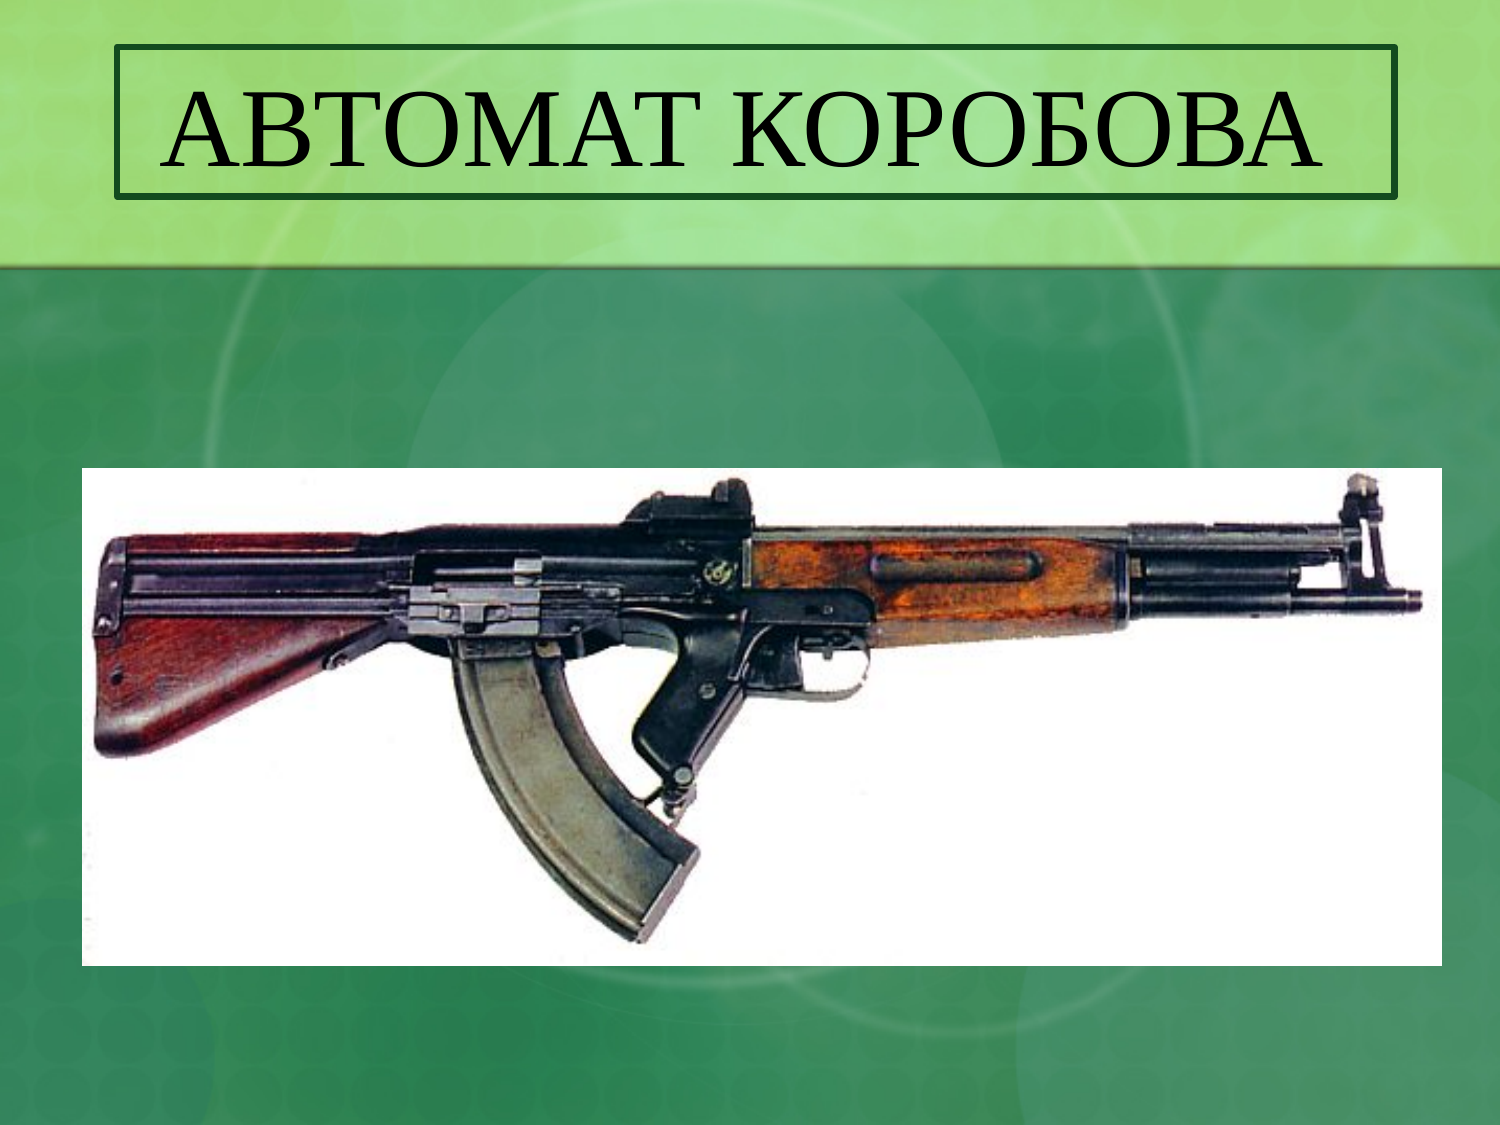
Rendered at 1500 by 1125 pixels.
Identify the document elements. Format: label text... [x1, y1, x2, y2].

text_box АВТОМАТ КОРОБОВА [117, 46, 1395, 197]
picture [0, 0, 1500, 1125]
